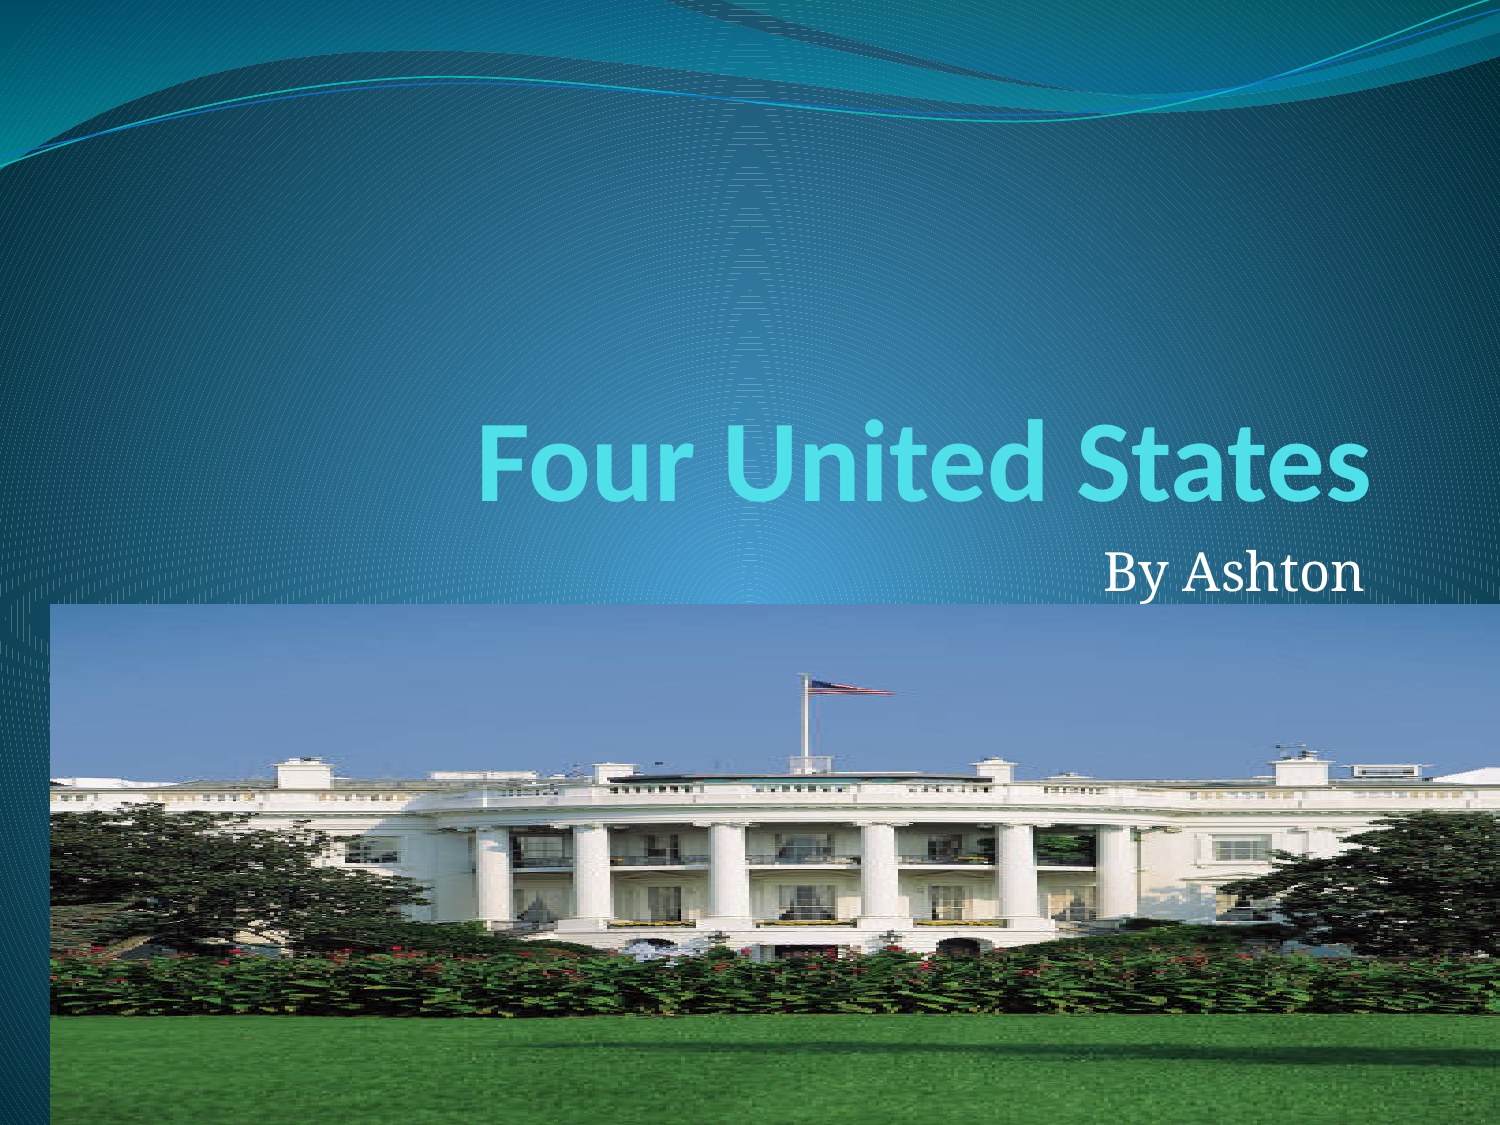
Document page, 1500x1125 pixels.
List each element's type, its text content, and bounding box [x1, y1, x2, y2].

title Four United States [87, 224, 1376, 525]
subtitle By Ashton [87, 529, 1376, 603]
picture [49, 604, 1500, 1125]
